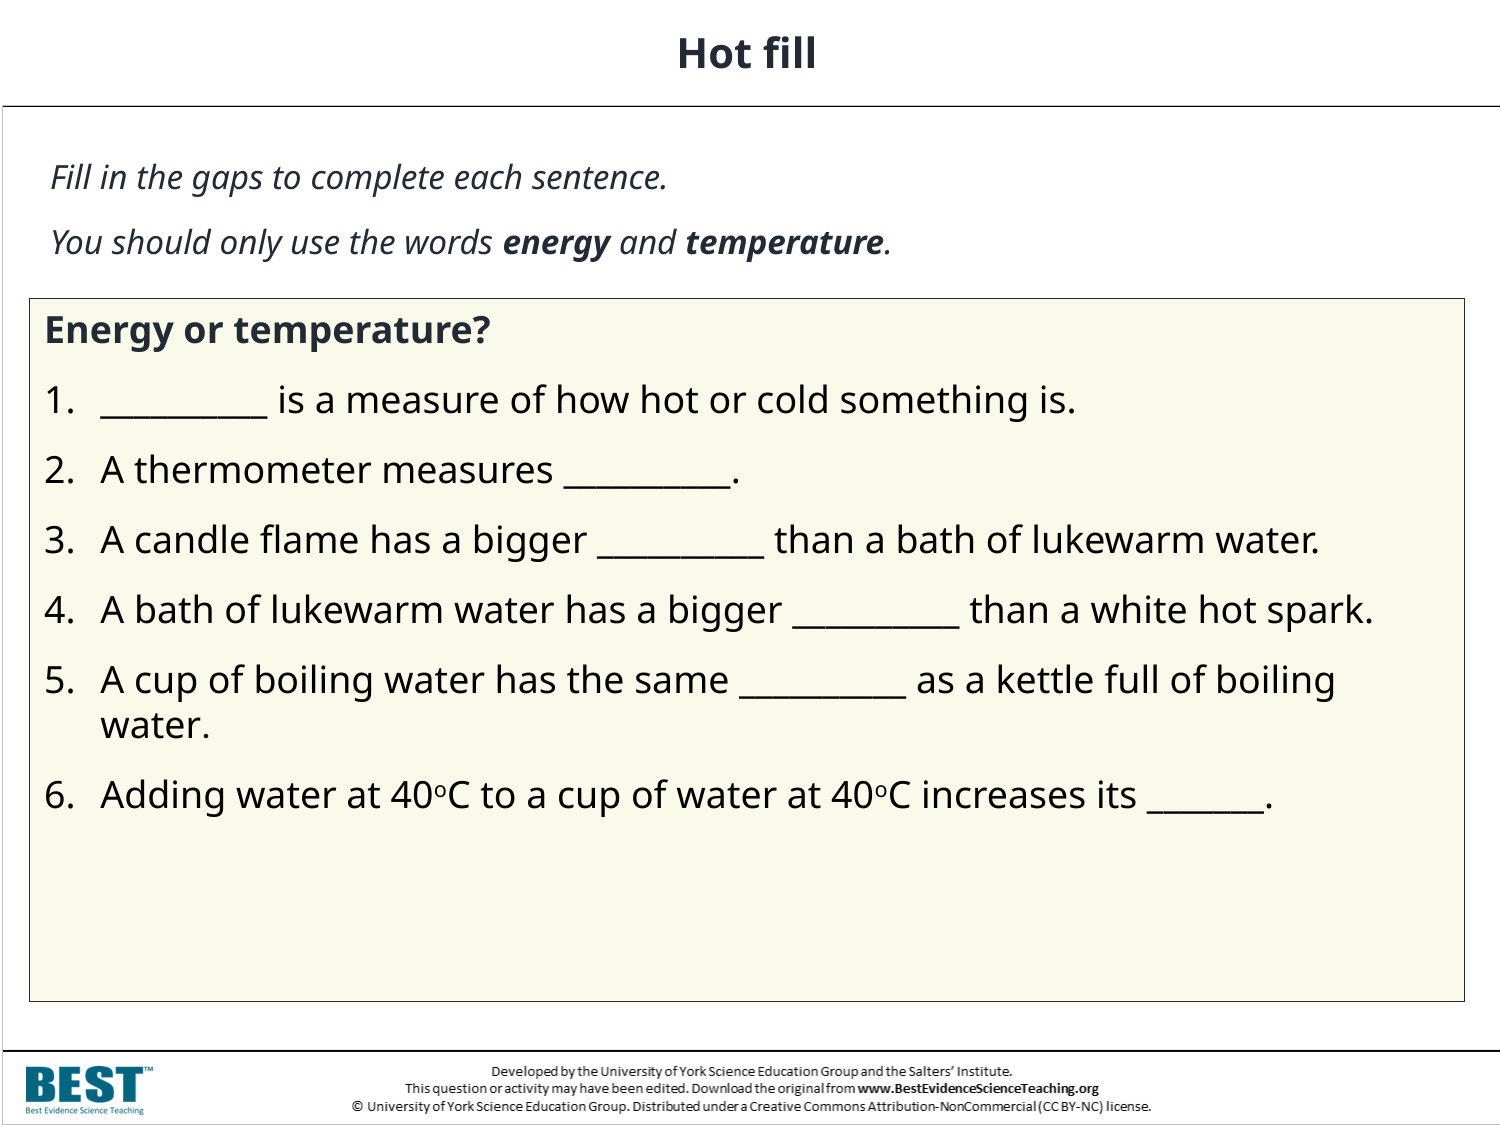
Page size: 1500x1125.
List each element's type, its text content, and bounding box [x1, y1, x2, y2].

picture [2, 105, 1500, 1125]
text_box Hot fill [23, 4, 1471, 99]
